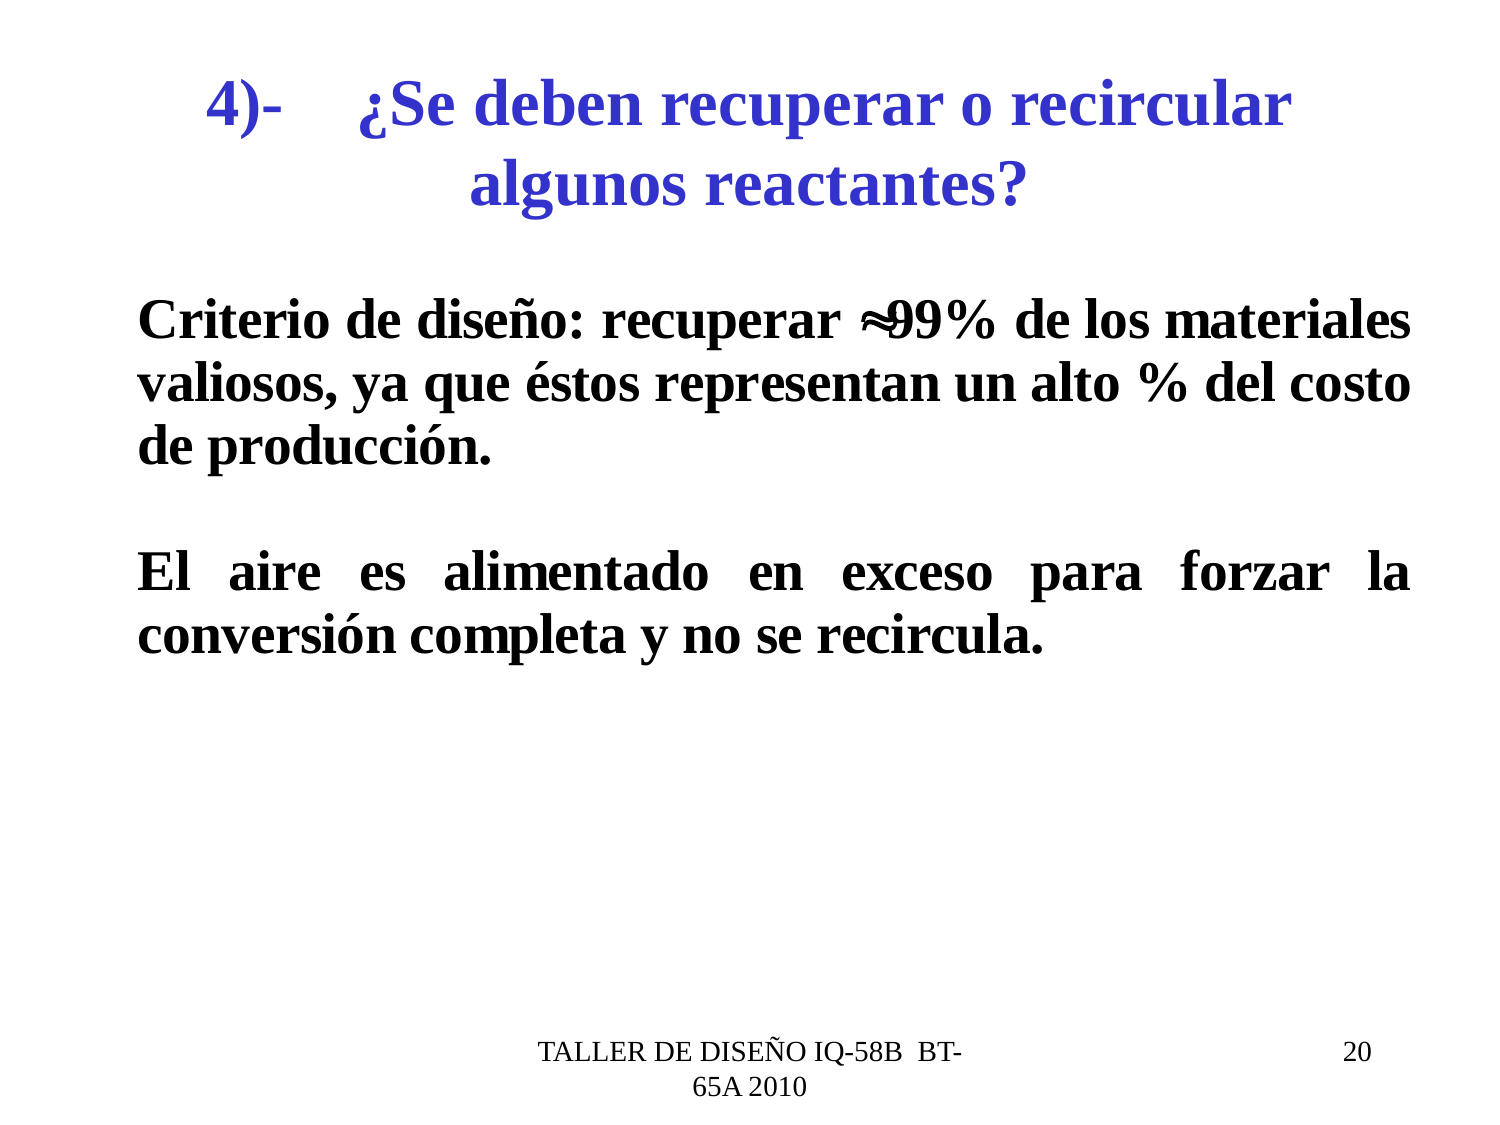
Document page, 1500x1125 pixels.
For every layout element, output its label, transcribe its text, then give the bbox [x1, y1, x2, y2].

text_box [137, 287, 1415, 918]
title 4)- ¿Se deben recuperar o recircular algunos reactantes? [112, 99, 1388, 288]
slide_number 20 [1074, 1024, 1388, 1101]
footer TALLER DE DISEÑO IQ-58B BT-65A 2010 [512, 1024, 988, 1101]
